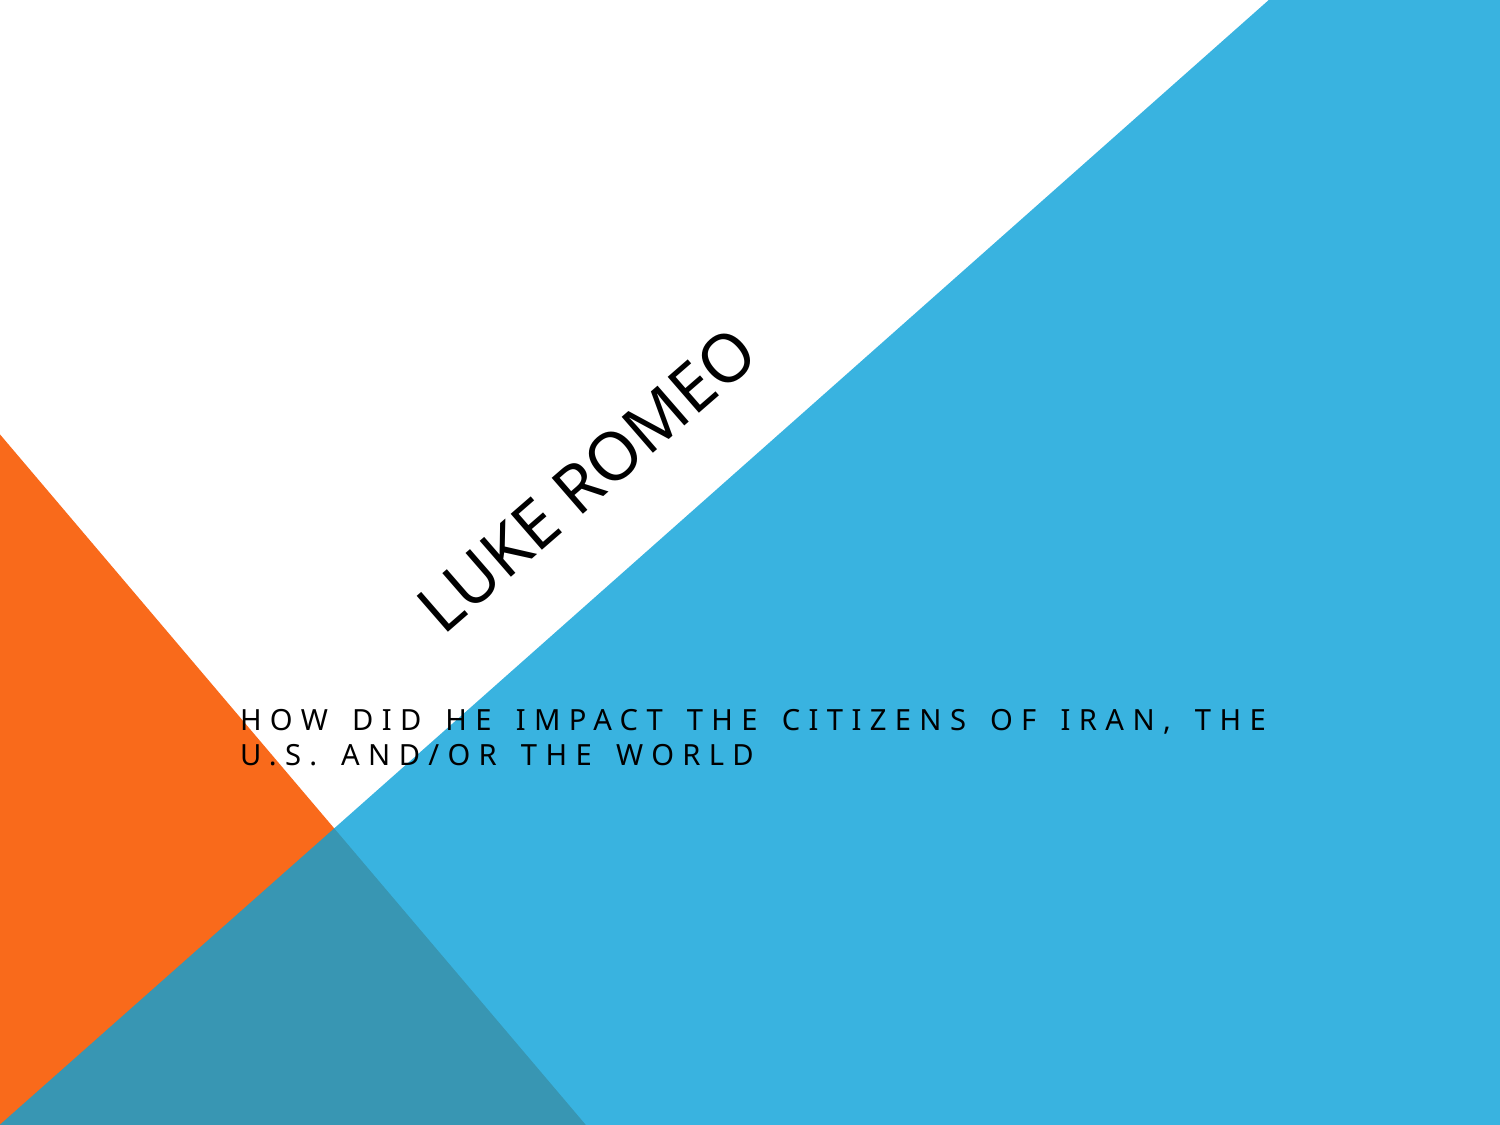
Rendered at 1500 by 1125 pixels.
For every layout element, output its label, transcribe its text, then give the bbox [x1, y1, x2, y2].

title Luke Romeo [312, 0, 1142, 657]
subtitle How did he impact the citizens of Iran, the U.S. and/or the world [225, 699, 1343, 1099]
